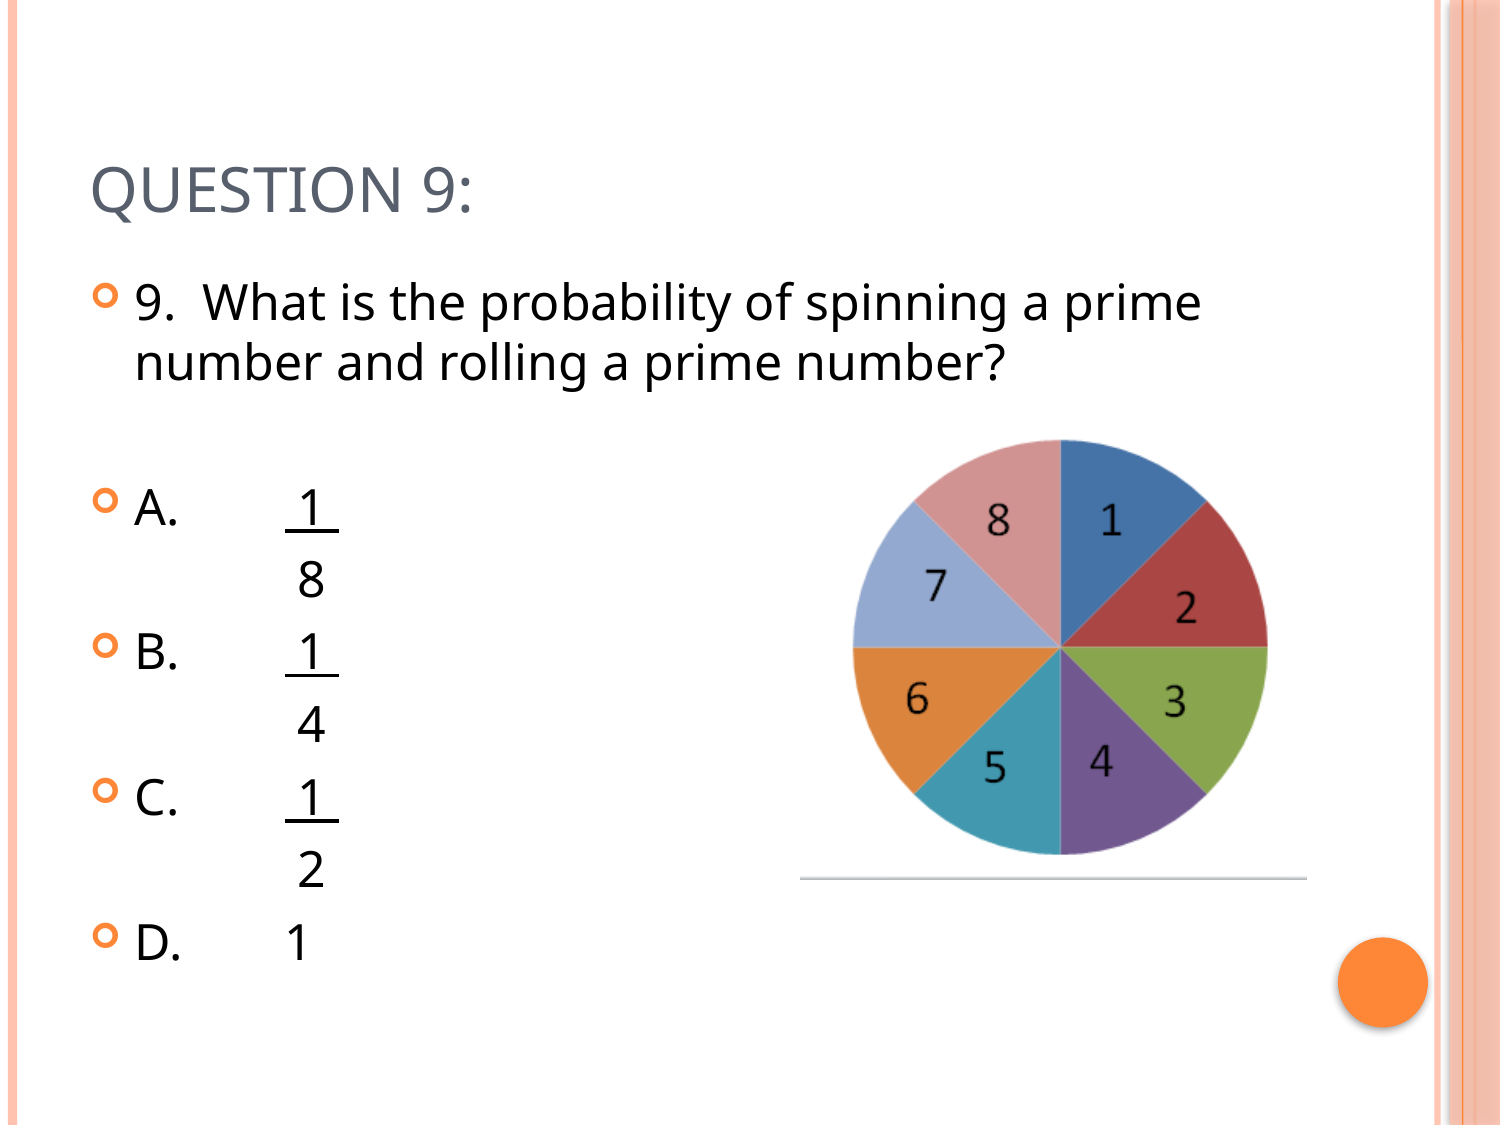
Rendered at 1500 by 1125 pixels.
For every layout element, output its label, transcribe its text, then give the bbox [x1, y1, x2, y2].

list 9. What is the probability of spinning a prime number and rolling a prime number? A. 1 8 B. 1 4 C. 1 2 D. 1 [75, 262, 1300, 1062]
picture [799, 436, 1307, 881]
title Question 9: [75, 45, 1300, 233]
